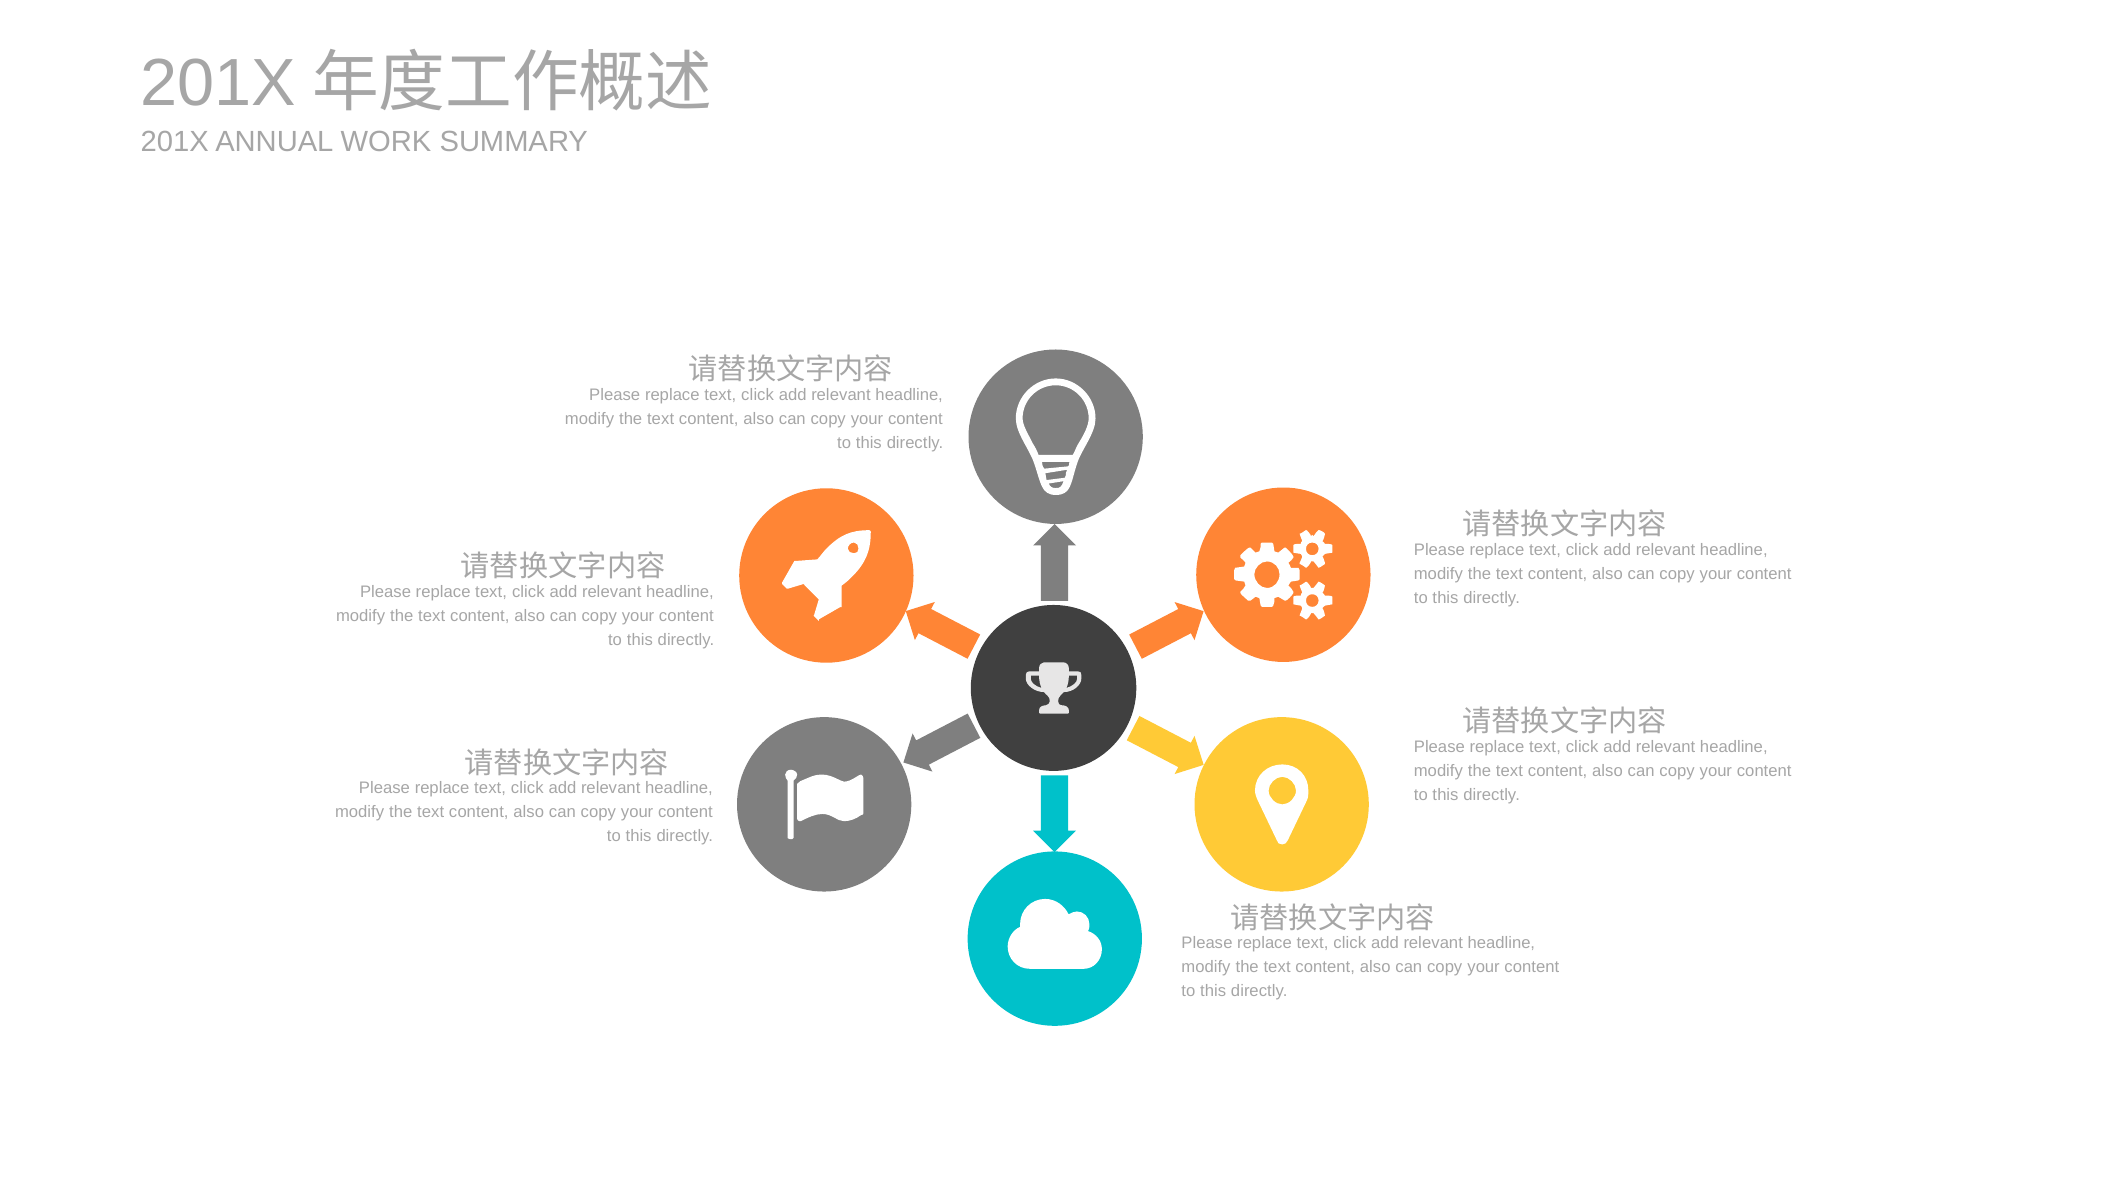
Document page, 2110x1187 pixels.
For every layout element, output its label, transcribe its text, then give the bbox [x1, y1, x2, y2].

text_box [552, 343, 944, 453]
text_box 201X ANNUAL WORK SUMMARY [140, 122, 602, 158]
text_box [1194, 717, 1369, 891]
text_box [322, 737, 720, 846]
text_box 201X年度工作概述 [140, 38, 789, 119]
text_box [736, 717, 912, 892]
text_box [1137, 602, 1196, 659]
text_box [739, 488, 914, 663]
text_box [968, 349, 1143, 524]
text_box [1137, 715, 1194, 775]
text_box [323, 540, 716, 650]
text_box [1413, 695, 1807, 803]
text_box [1033, 775, 1077, 851]
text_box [970, 604, 1137, 771]
text_box [912, 713, 970, 772]
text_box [967, 851, 1142, 1026]
text_box [914, 602, 970, 659]
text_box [1196, 487, 1371, 662]
text_box [1033, 524, 1077, 601]
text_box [1181, 891, 1574, 999]
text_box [1413, 498, 1807, 608]
